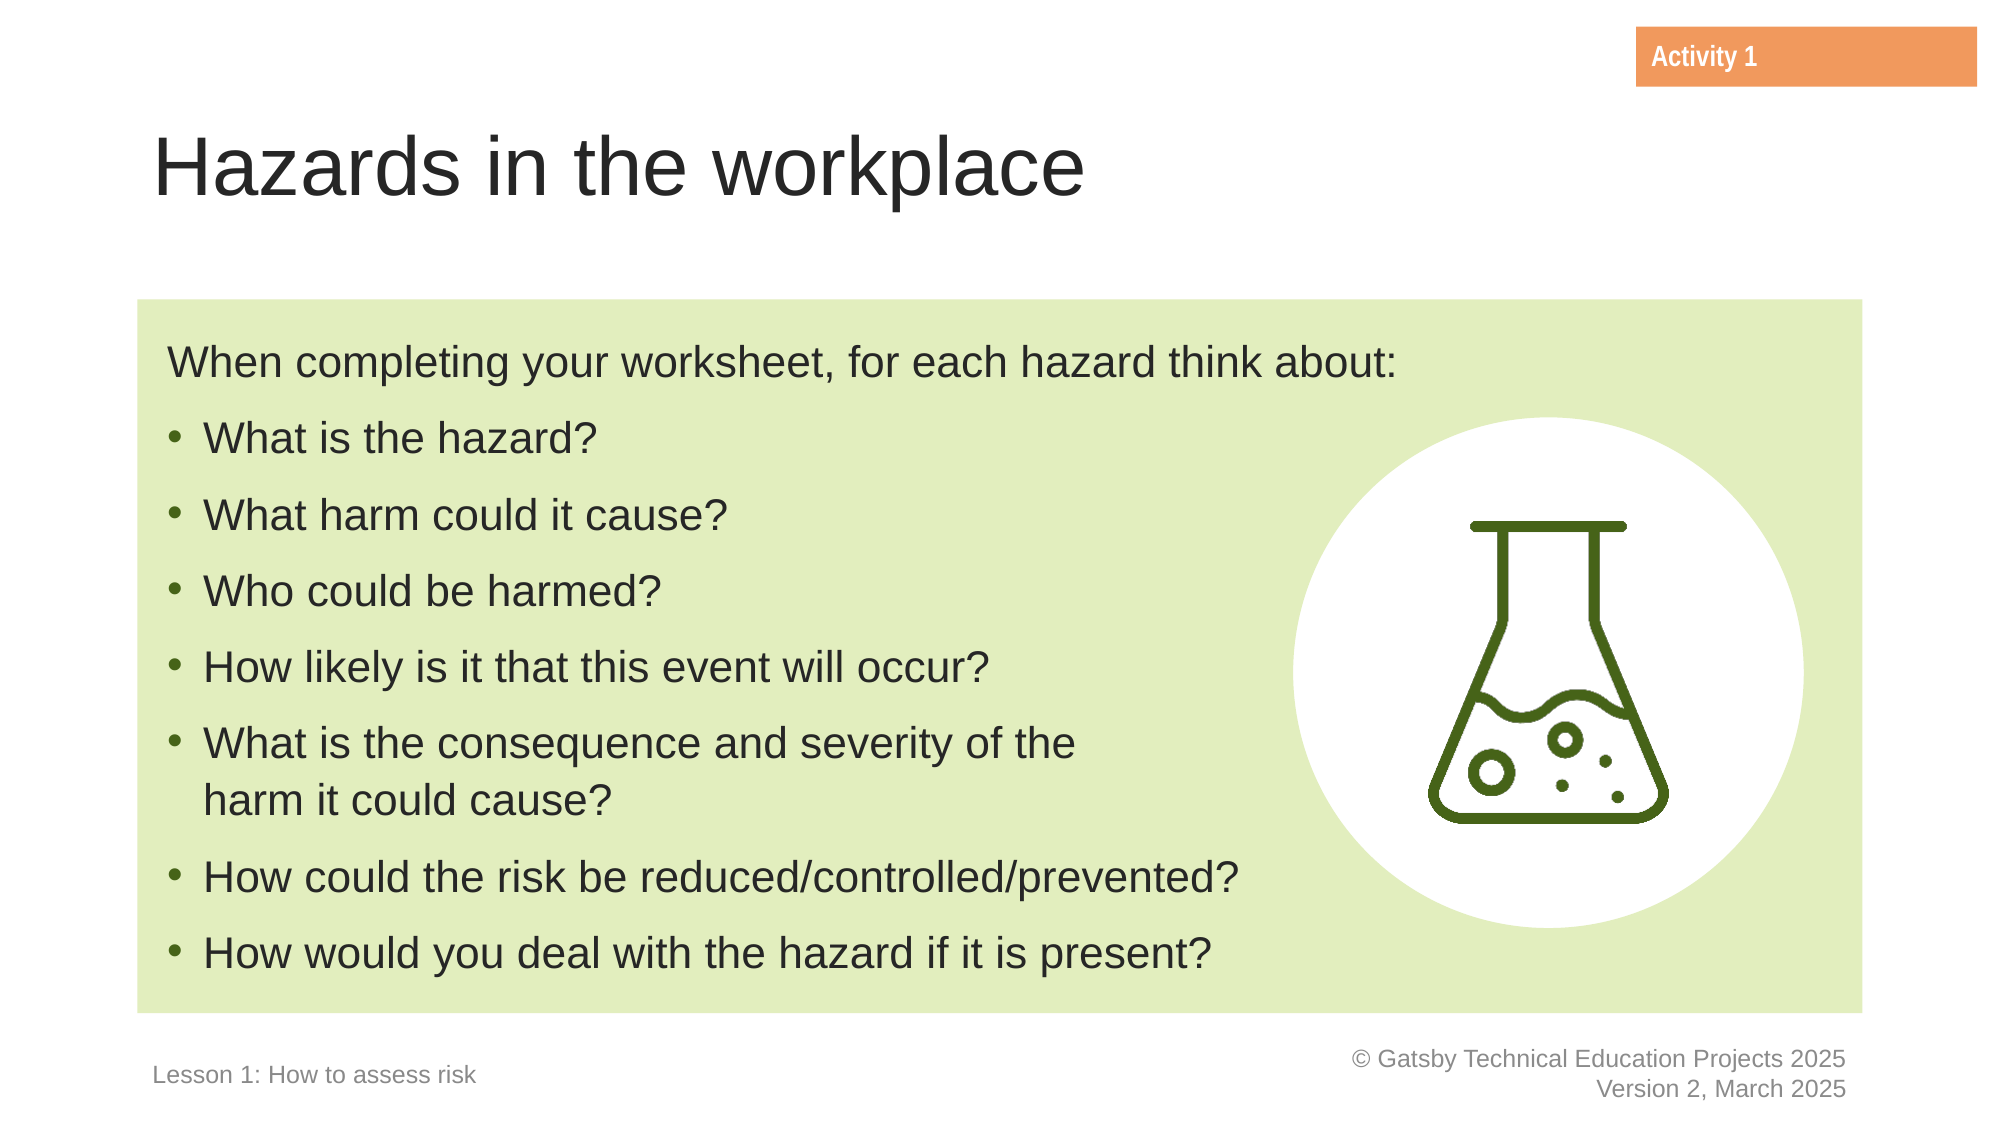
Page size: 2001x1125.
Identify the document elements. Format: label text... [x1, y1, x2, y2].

list When completing your worksheet, for each hazard think about: What is the hazard? What harm could it cause? Who could be harmed? How likely is it that this event will occur? What is the consequence and severity of the harm it could cause? How could the risk be reduced/controlled/prevented? How would you deal with the hazard if it is present? [137, 299, 1863, 1014]
text_box [1288, 413, 1808, 933]
title Hazards in the workplace [137, 59, 1863, 278]
list Activity 1 [1636, 26, 1978, 87]
picture [1428, 521, 1669, 824]
list Lesson 1: How to assess risk [137, 1042, 829, 1103]
